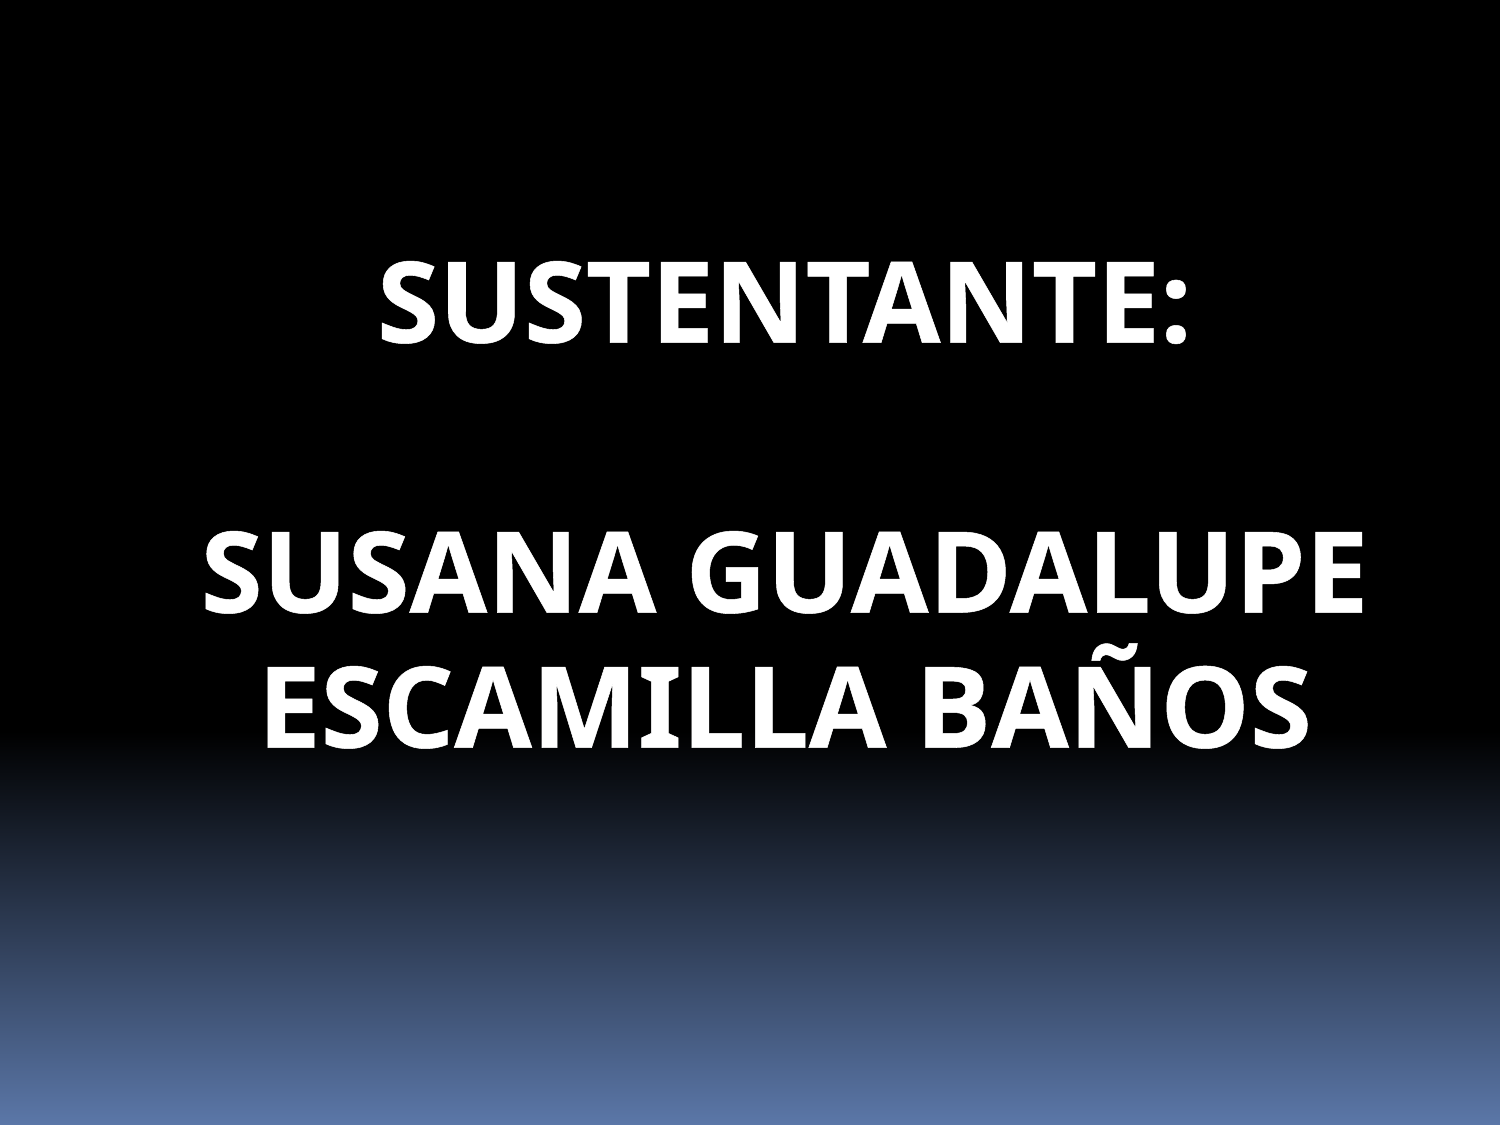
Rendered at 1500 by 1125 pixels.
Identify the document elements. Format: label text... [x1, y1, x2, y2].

text_box SUSTENTANTE: SUSANA GUADALUPE ESCAMILLA BAÑOS [185, 222, 1385, 778]
